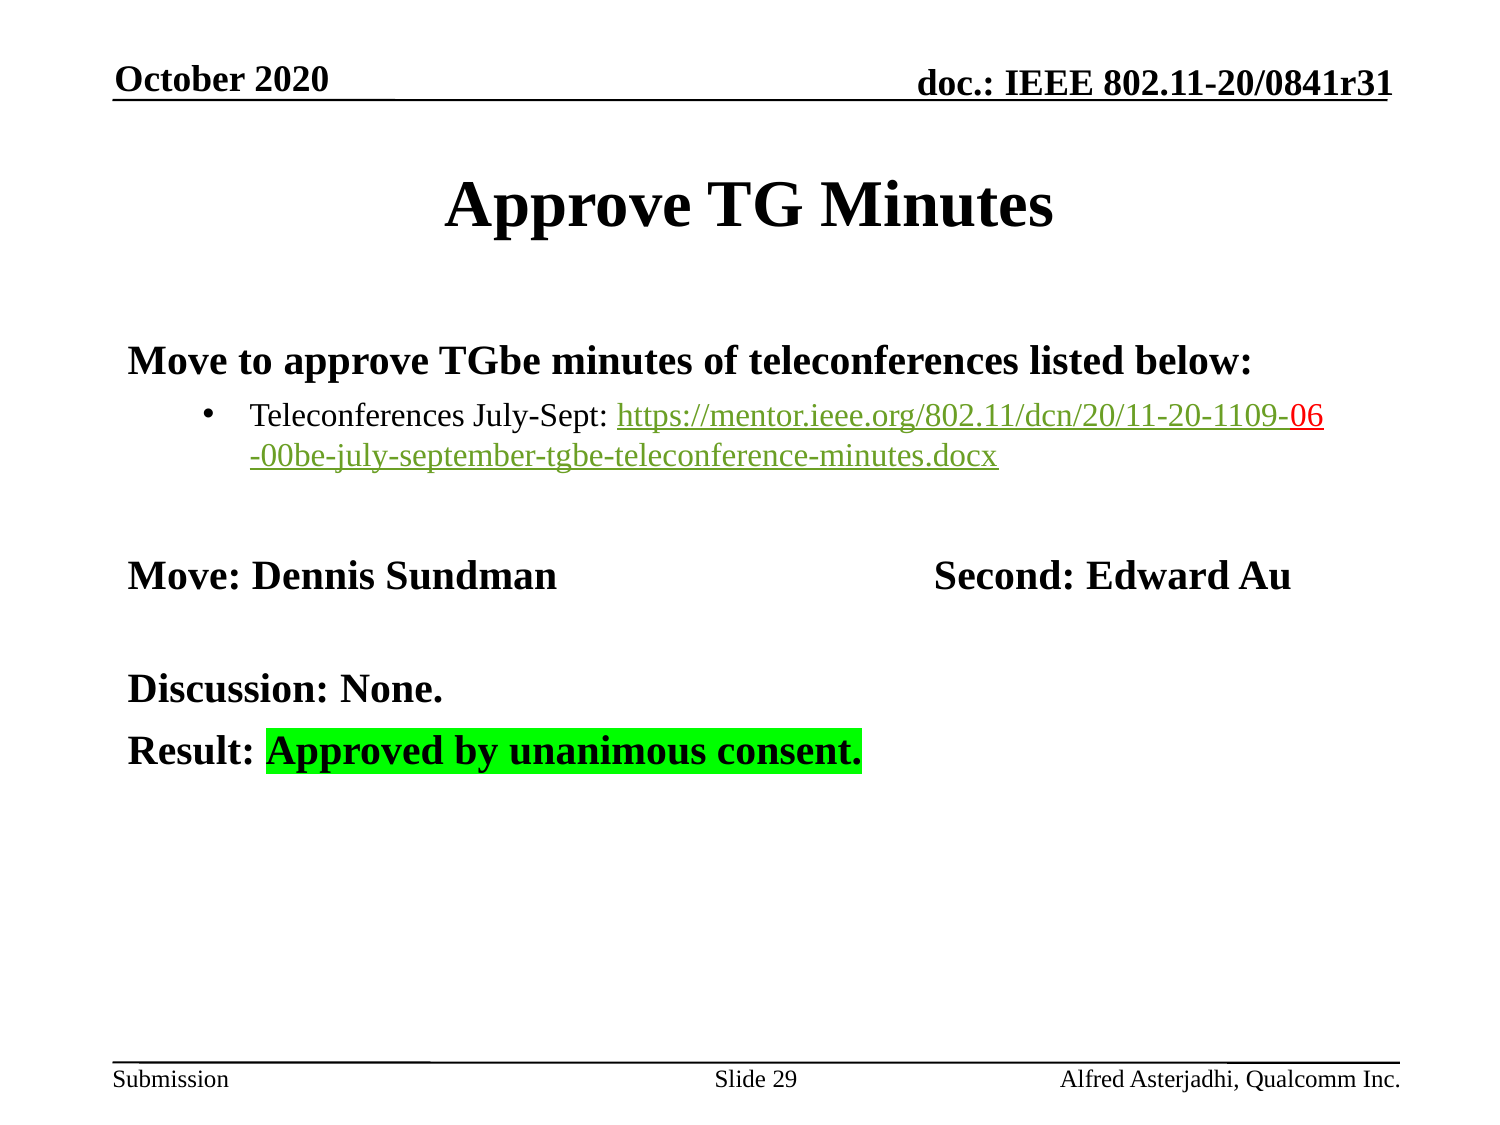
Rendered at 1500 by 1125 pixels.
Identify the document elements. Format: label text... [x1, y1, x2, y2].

title Approve TG Minutes [112, 112, 1388, 288]
slide_number Slide 29 [712, 1061, 800, 1123]
list Move to approve TGbe minutes of teleconferences listed below: Teleconferences July-Sept: https://mentor.ieee.org/802.11/dcn/20/11-20-1109-06-00be-july-september-tgbe-teleconference-minutes.docx Move: Dennis Sundman Second: Edward Au Discussion: None. Result: Approved by unanimous consent. [112, 324, 1388, 1000]
footer Alfred Asterjadhi, Qualcomm Inc. [878, 1061, 1402, 1093]
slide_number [114, 54, 493, 100]
